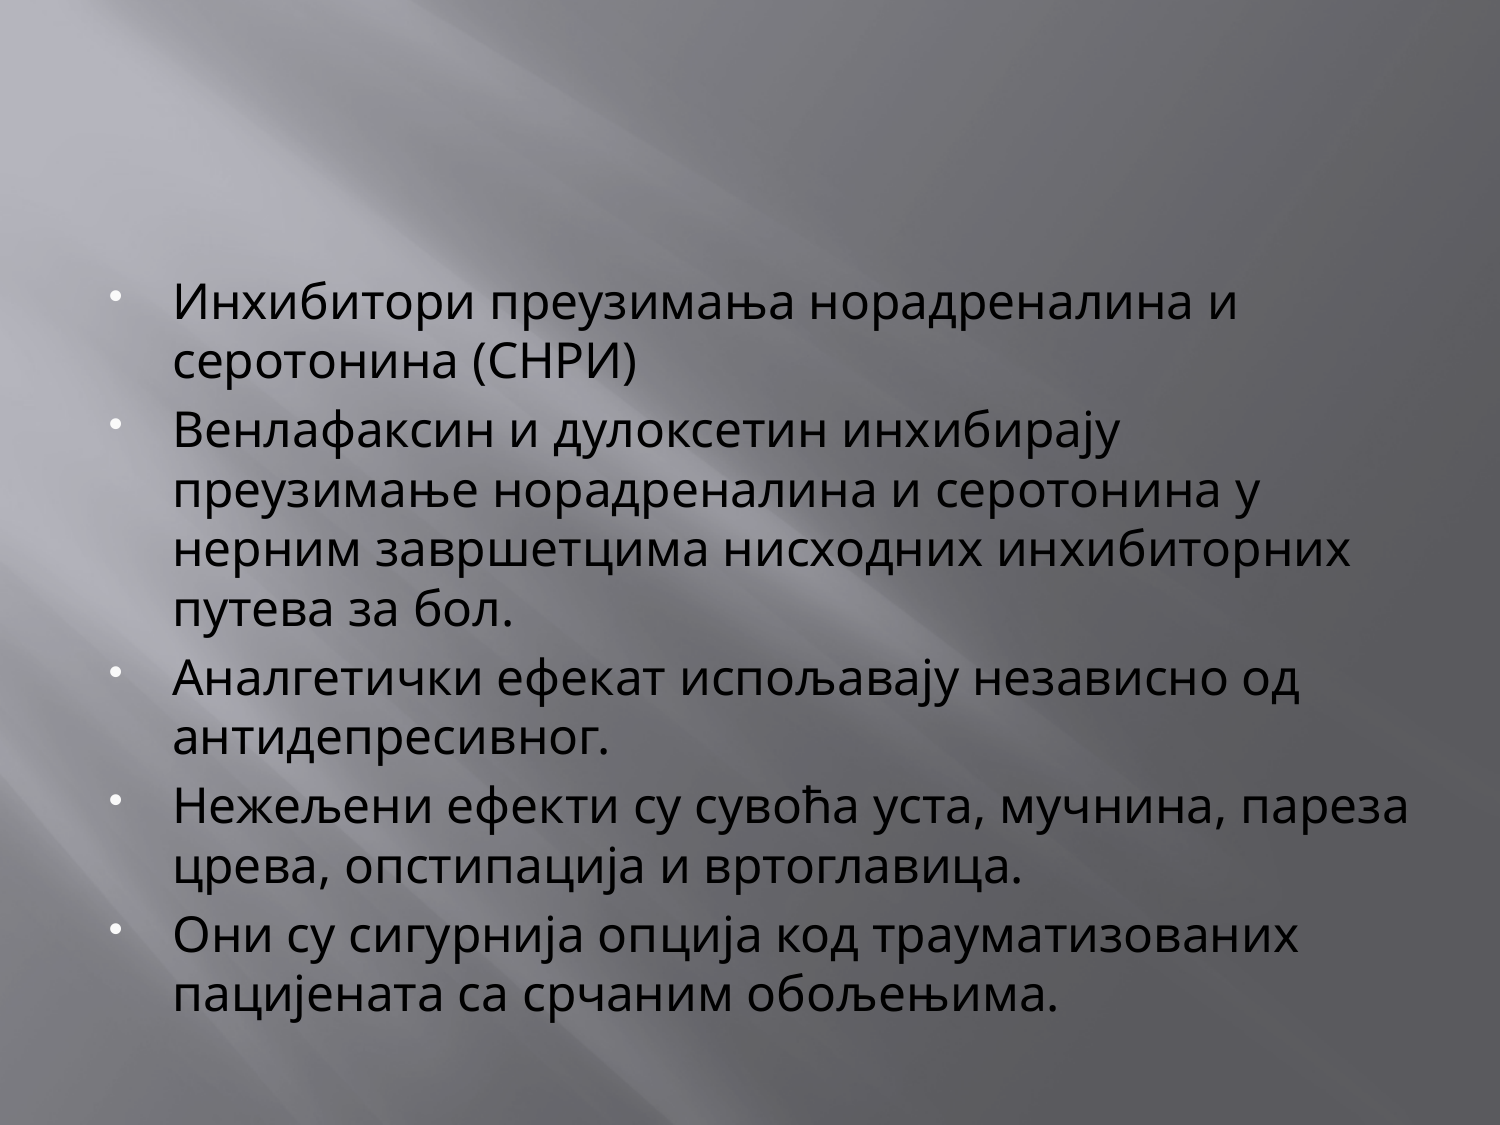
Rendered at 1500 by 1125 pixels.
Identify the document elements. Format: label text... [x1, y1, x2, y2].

list Инхибитори преузимања норадреналина и серотонина (СНРИ) Венлафаксин и дулоксетин инхибирају преузимање норадреналина и серотонина у нерним завршетцима нисходних инхибиторних путева за бол. Аналгетички ефекат испољавају независно од антидепресивног. Нежељени ефекти су сувоћа уста, мучнина, пареза црева, опстипација и вртоглавица. Они су сигурнија опција код трауматизованих пацијената са срчаним обољењима. [75, 262, 1425, 1035]
